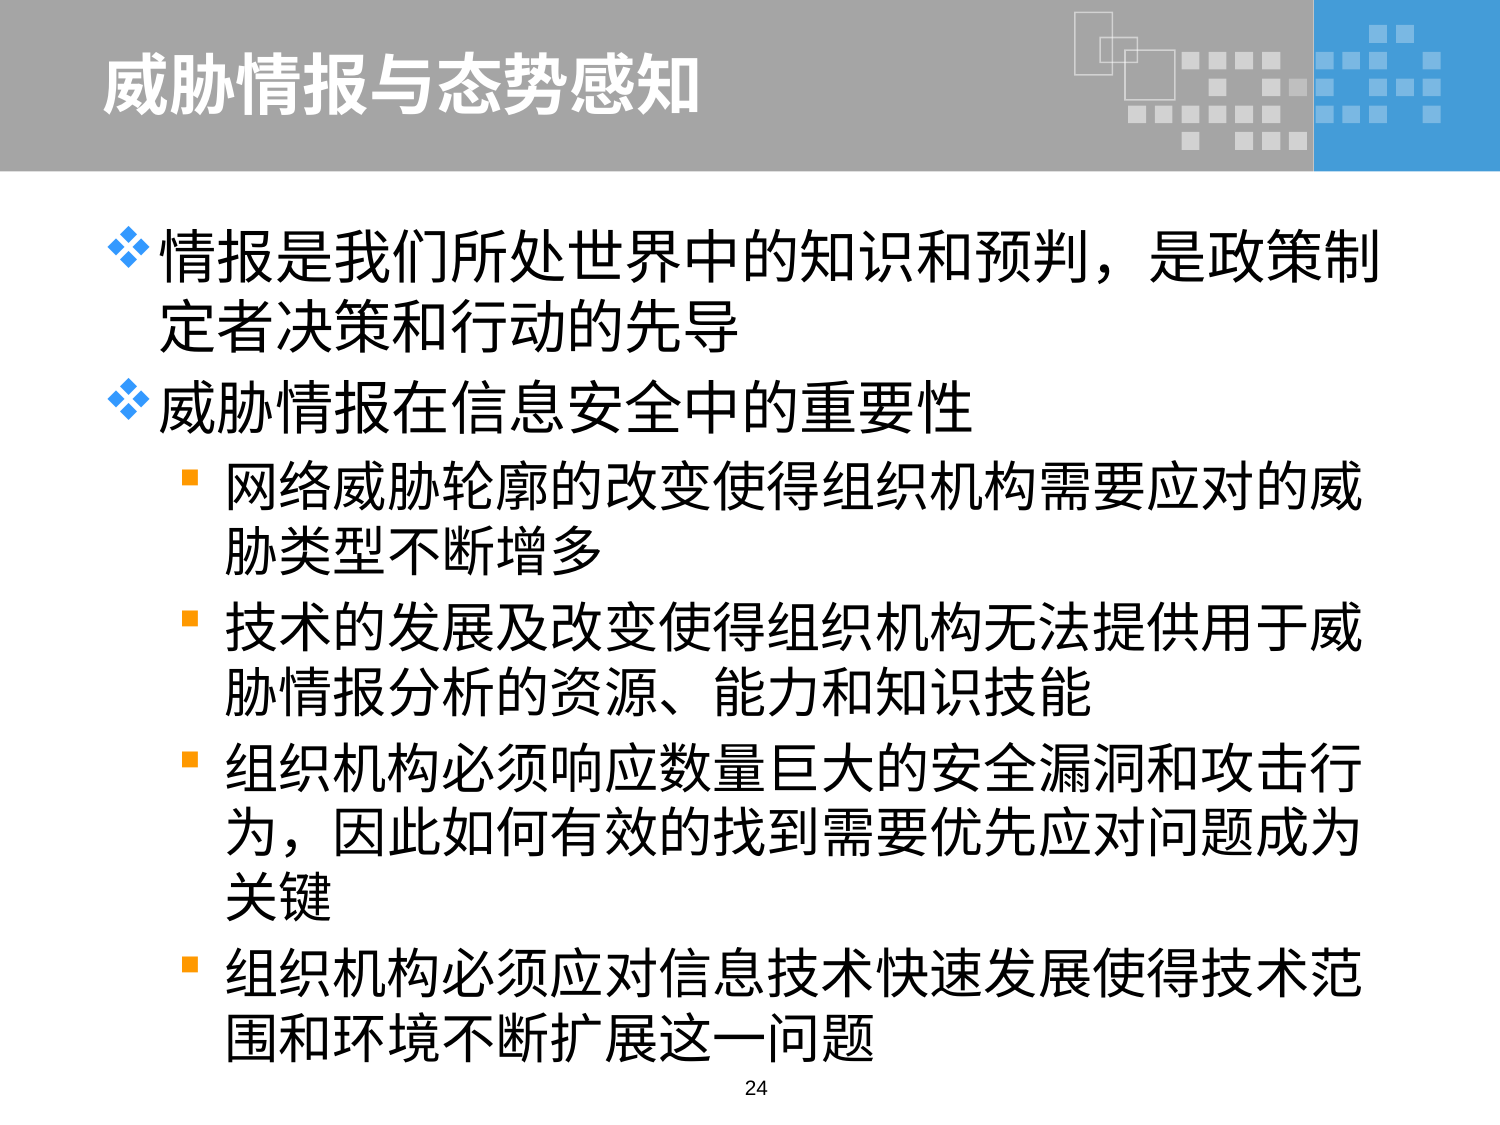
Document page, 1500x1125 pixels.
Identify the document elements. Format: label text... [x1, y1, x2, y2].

slide_number 24 [687, 1066, 826, 1111]
list 情报是我们所处世界中的知识和预判，是政策制定者决策和行动的先导 威胁情报在信息安全中的重要性 网络威胁轮廓的改变使得组织机构需要应对的威胁类型不断增多 技术的发展及改变使得组织机构无法提供用于威胁情报分析的资源、能力和知识技能 组织机构必须响应数量巨大的安全漏洞和攻击行为，因此如何有效的找到需要优先应对问题成为关键 组织机构必须应对信息技术快速发展使得技术范围和环境不断扩展这一问题 [87, 212, 1432, 1050]
title 威胁情报与态势感知 [87, 42, 1252, 123]
